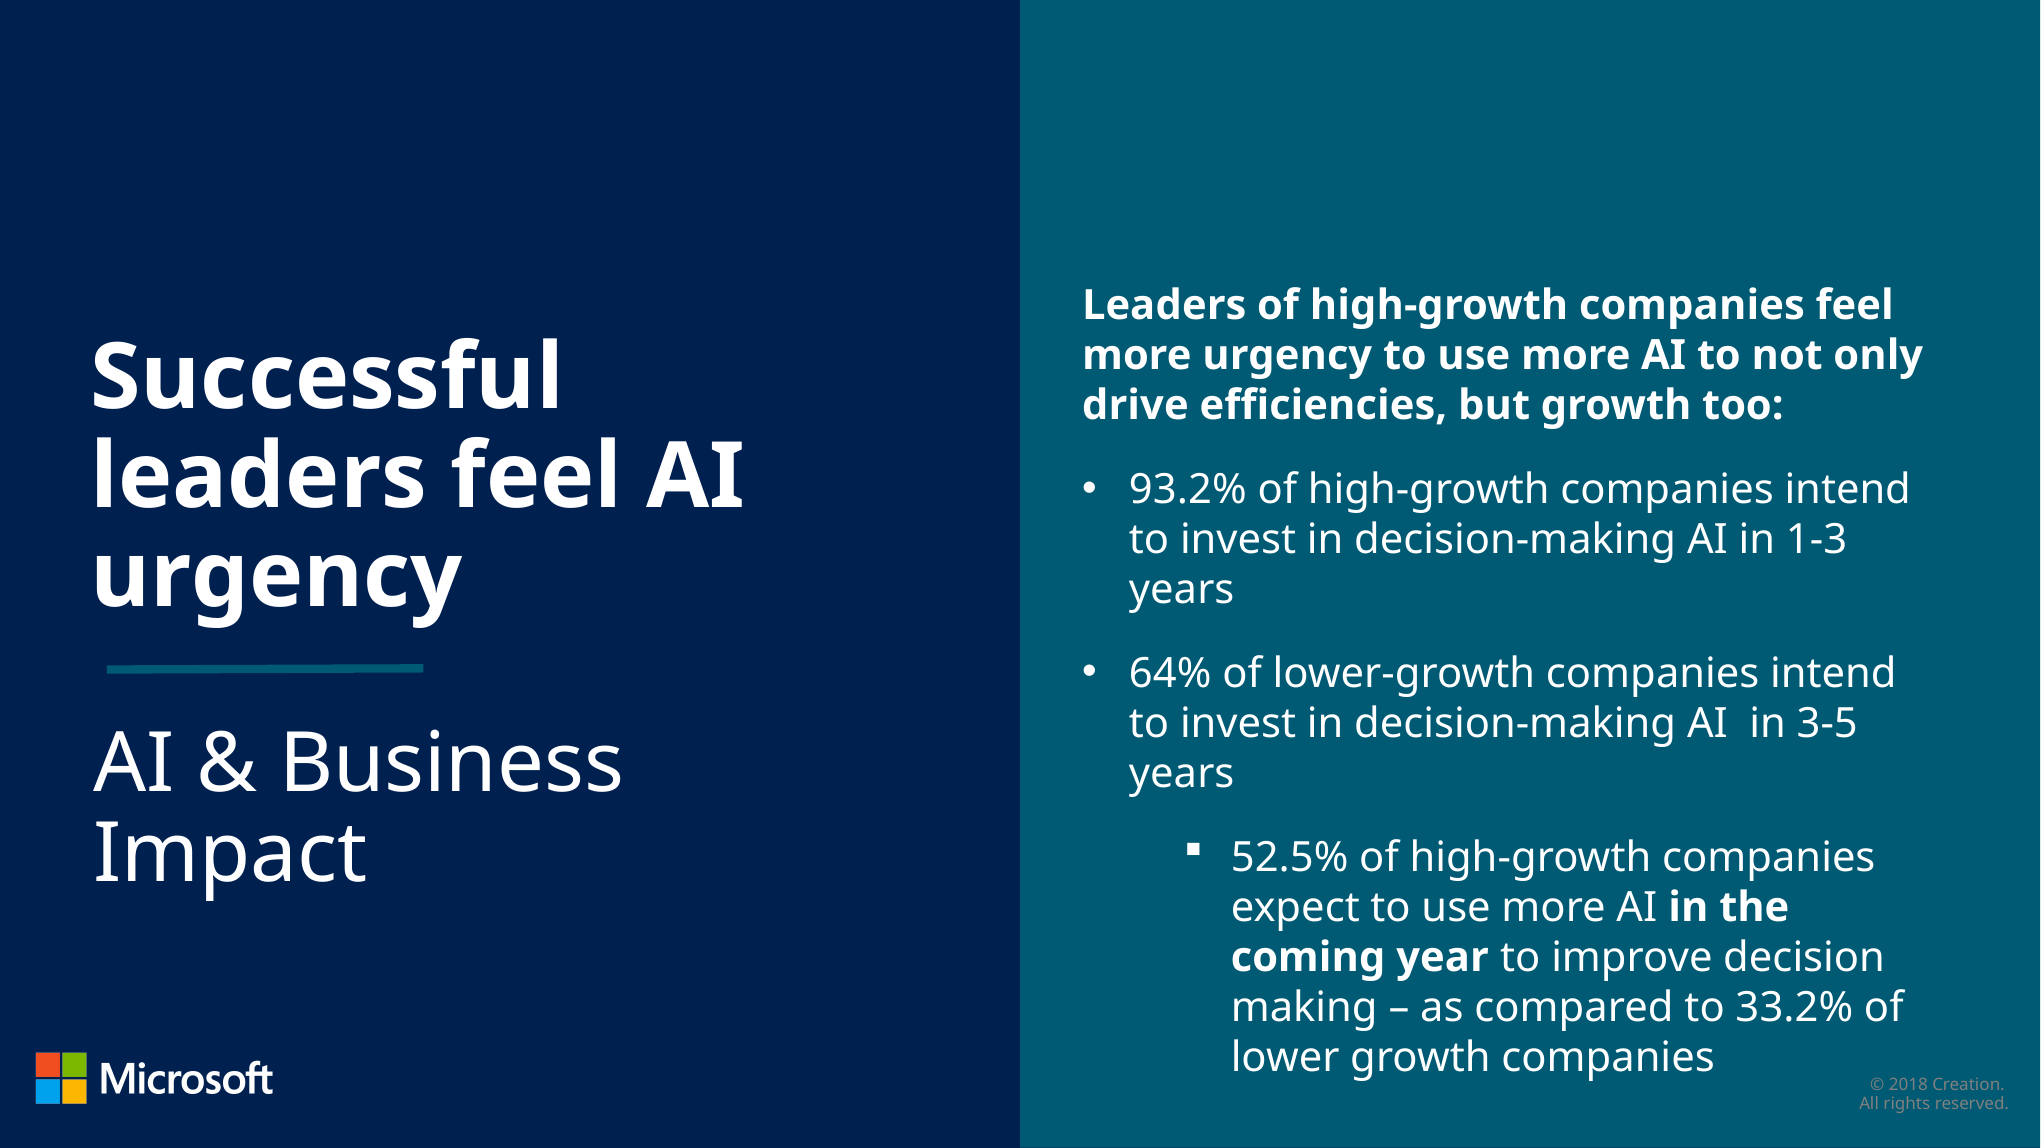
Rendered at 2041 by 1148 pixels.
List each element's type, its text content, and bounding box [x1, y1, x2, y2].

text_box Leaders of high-growth companies feel more urgency to use more AI to not only drive efficiencies, but growth too: 93.2% of high-growth companies intend to invest in decision-making AI in 1-3 years 64% of lower-growth companies intend to invest in decision-making AI in 3-5 years 52.5% of high-growth companies expect to use more AI in the coming year to improve decision making – as compared to 33.2% of lower growth companies [1067, 270, 1950, 1088]
text_box © 2018 Creation. All rights reserved. [1751, 1051, 2041, 1148]
picture [3, 1022, 305, 1134]
text_box [1019, 0, 2041, 1148]
text_box AI & Business Impact [68, 704, 868, 833]
text_box Successful leaders feel AI urgency [65, 313, 864, 442]
